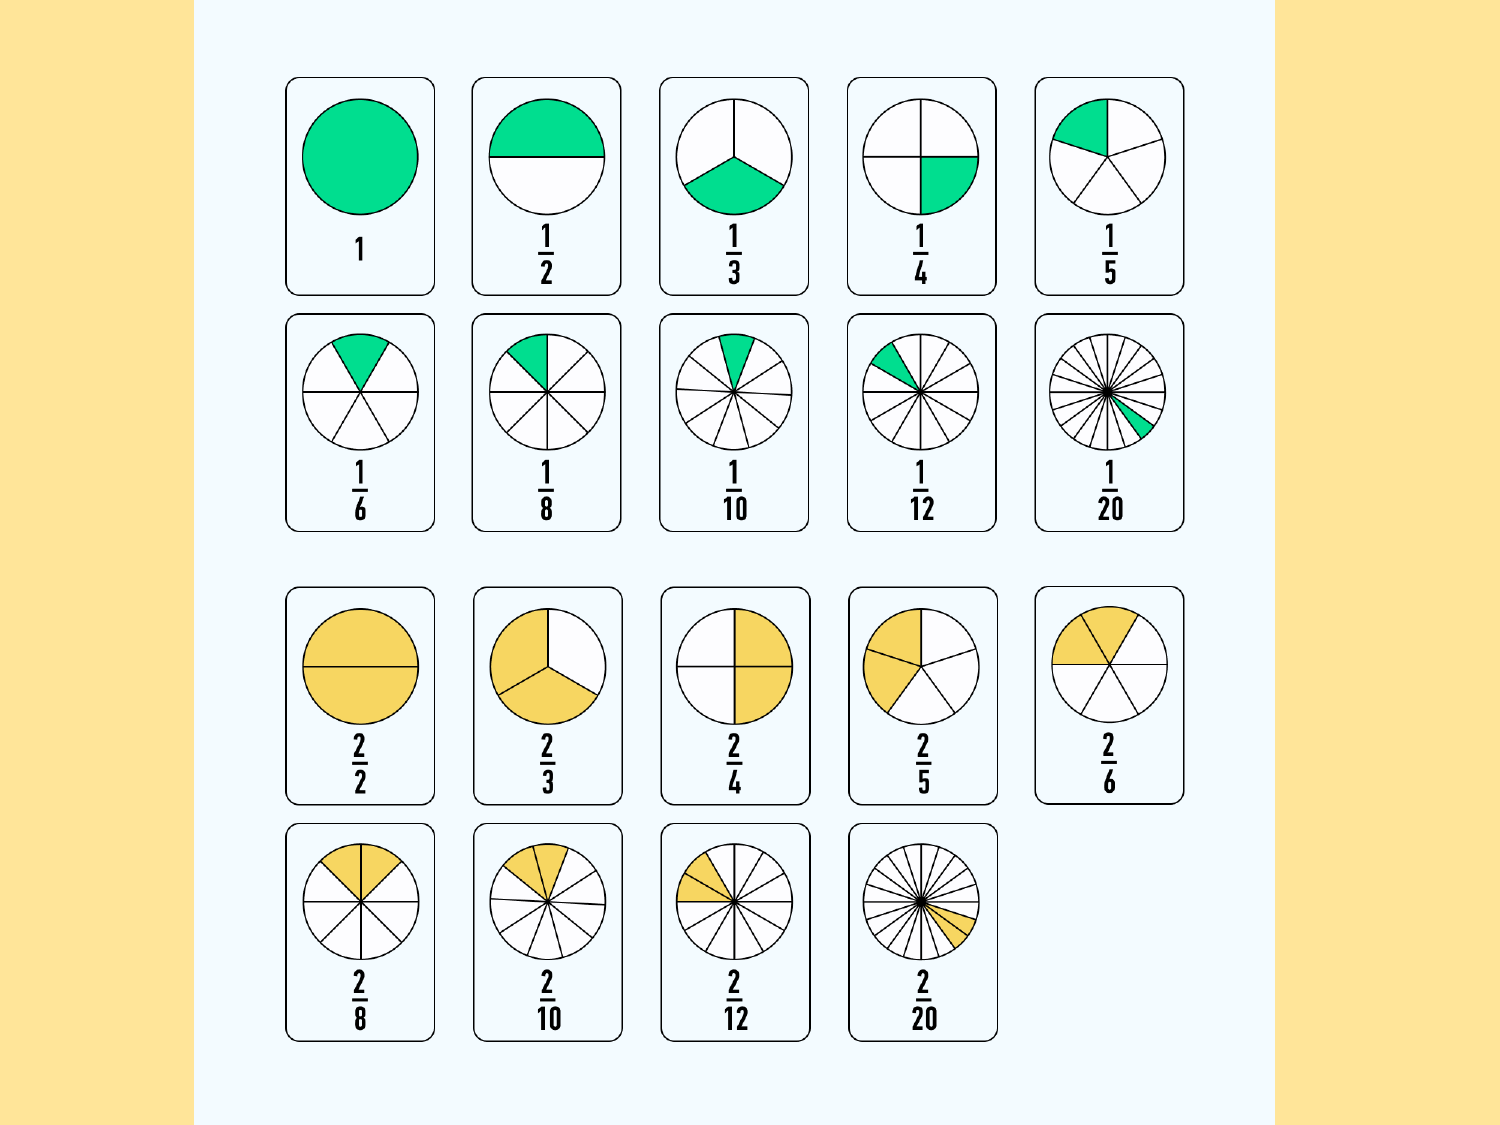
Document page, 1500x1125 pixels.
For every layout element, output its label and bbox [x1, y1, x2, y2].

picture [194, 0, 1276, 1125]
